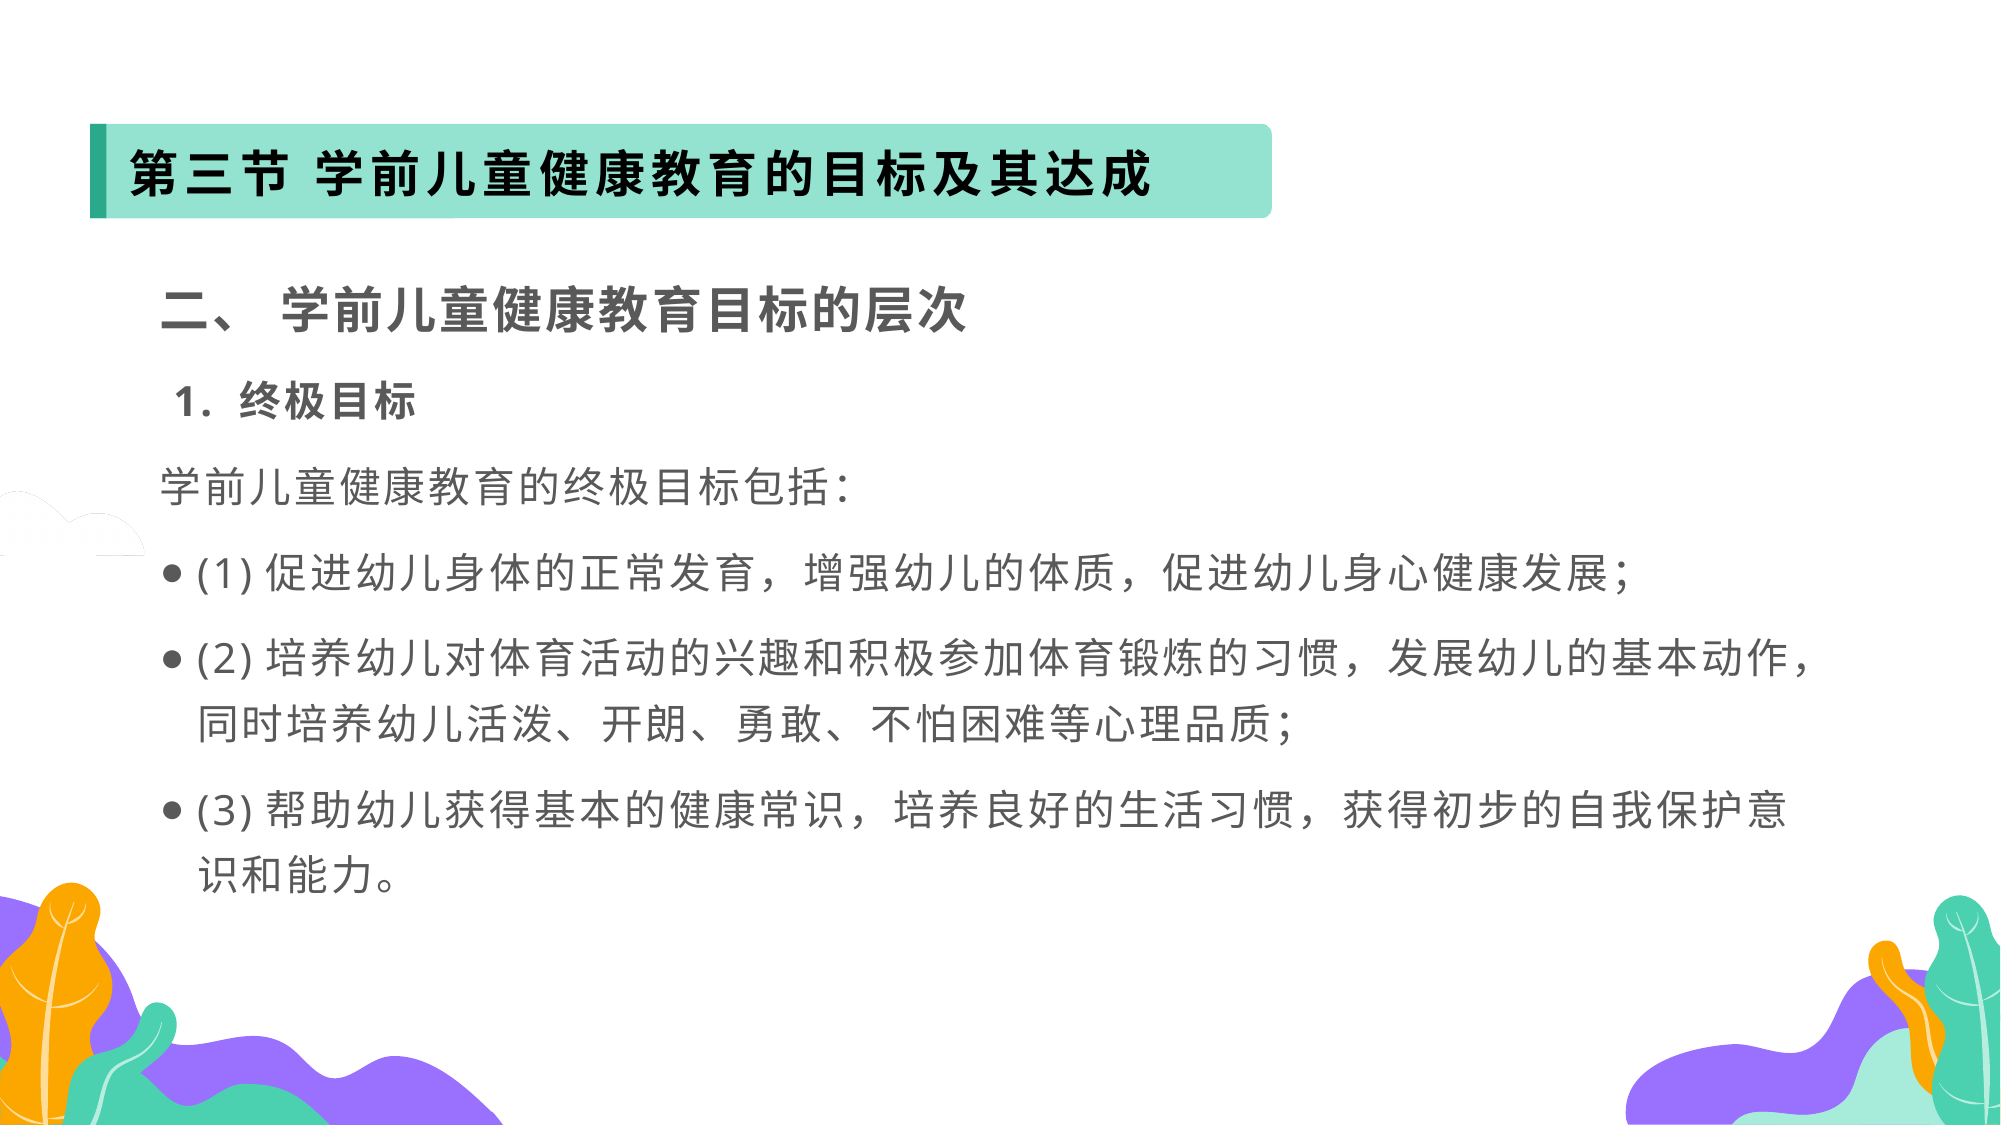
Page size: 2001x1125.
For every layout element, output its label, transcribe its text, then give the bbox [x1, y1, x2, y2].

title 第三节 学前儿童健康教育的目标及其达成 [113, 128, 1251, 217]
list 二、 学前儿童健康教育目标的层次 1. 终极目标 学前儿童健康教育的终极目标包括： (1)促进幼儿身体的正常发育，增强幼儿的体质，促进幼儿身心健康发展； (2)培养幼儿对体育活动的兴趣和积极参加体育锻炼的习惯，发展幼儿的基本动作，同时培养幼儿活泼、开朗、勇敢、不怕困难等心理品质； (3)帮助幼儿获得基本的健康常识，培养良好的生活习惯，获得初步的自我保护意识和能力。 [144, 253, 1841, 997]
picture [0, 451, 144, 556]
